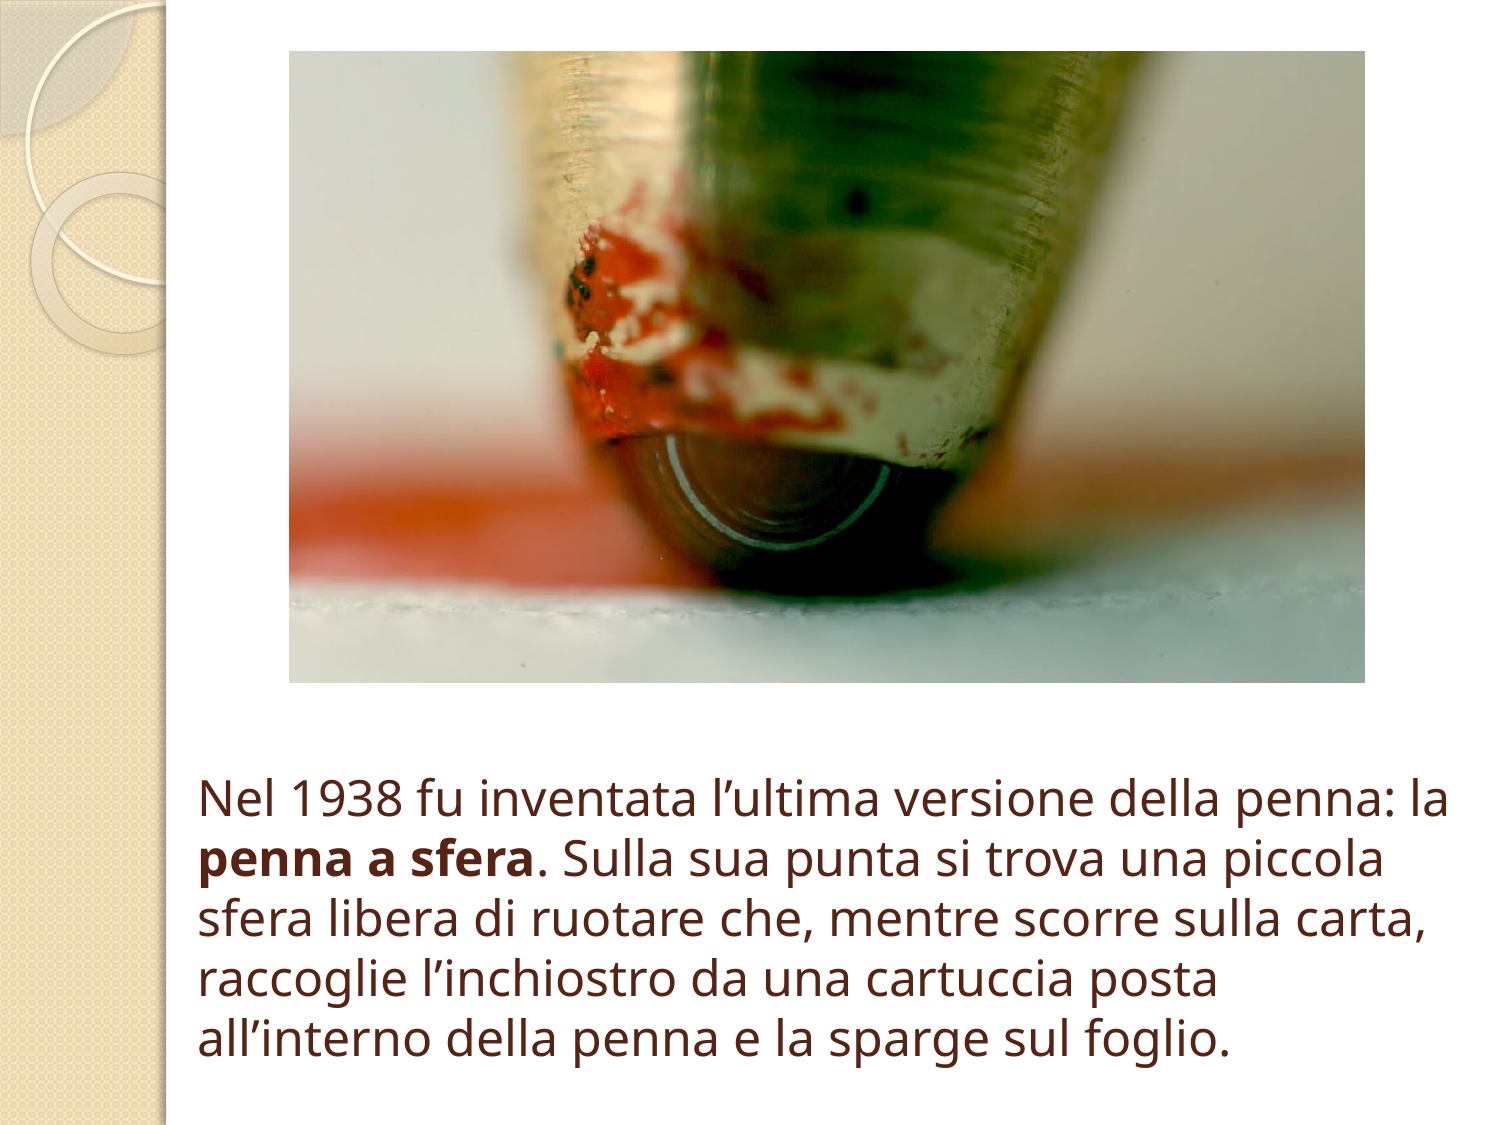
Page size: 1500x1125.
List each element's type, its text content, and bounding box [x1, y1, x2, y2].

title Nel 1938 fu inventata l’ultima versione della penna: la penna a sfera. Sulla sua punta si trova una piccola sfera libera di ruotare che, mentre scorre sulla carta, raccoglie l’inchiostro da una cartuccia posta all’interno della penna e la sparge sul foglio. [183, 786, 1483, 1106]
picture [288, 51, 1365, 683]
